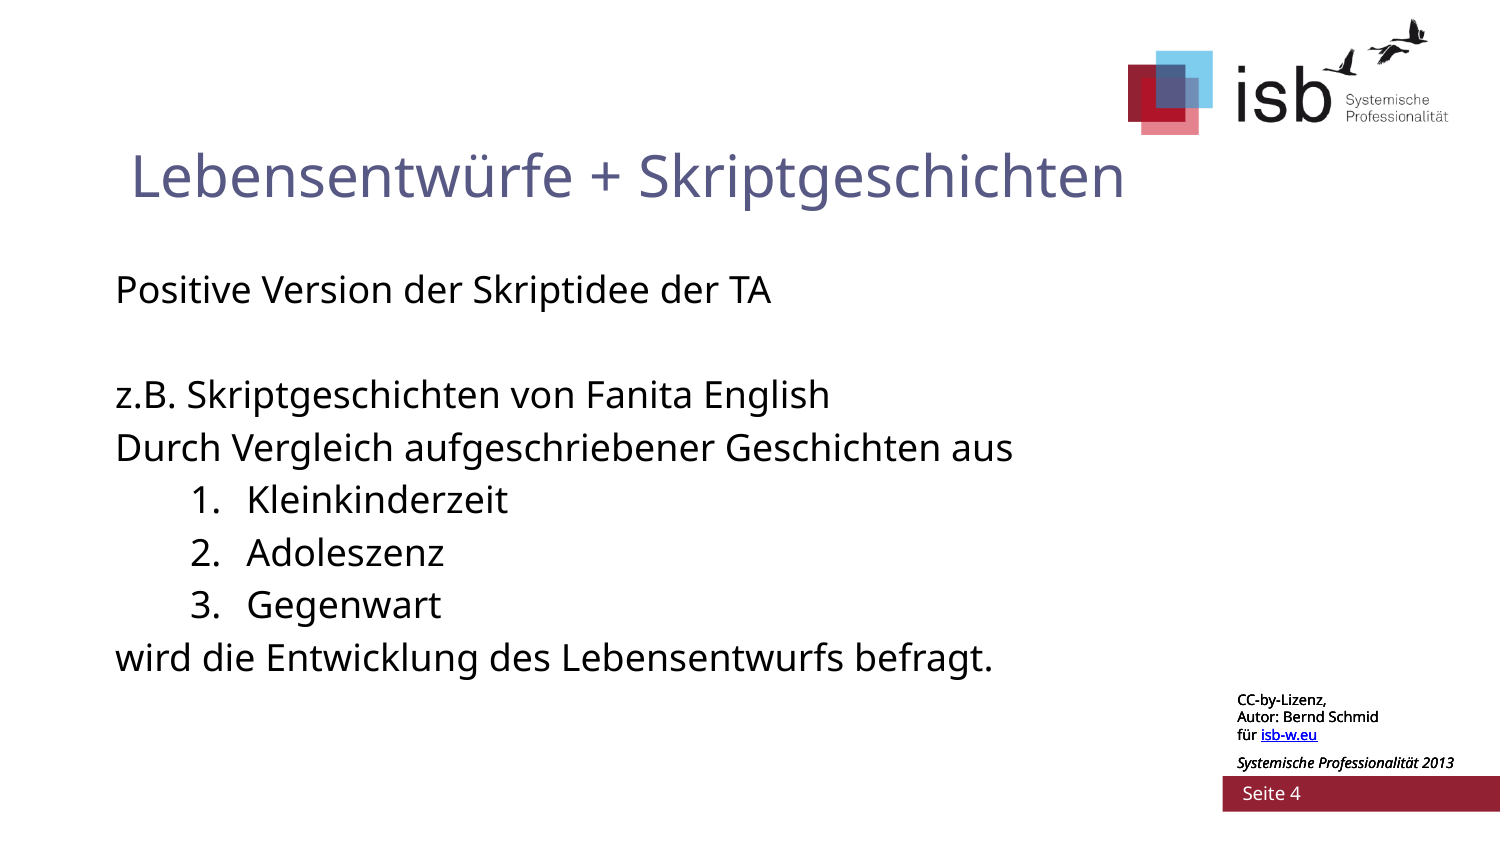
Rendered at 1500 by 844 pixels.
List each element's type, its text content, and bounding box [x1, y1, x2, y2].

text_box CC-by-Lizenz, Autor: Bernd Schmid für isb-w.eu Systemische Professionalität 2013 [1222, 543, 1500, 844]
list Positive Version der Skriptidee der TA z.B. Skriptgeschichten von Fanita English Durch Vergleich aufgeschriebener Geschichten aus Kleinkinderzeit Adoleszenz Gegenwart wird die Entwicklung des Lebensentwurfs befragt. [100, 185, 1223, 812]
title Lebensentwürfe + Skriptgeschichten [100, 67, 1223, 185]
picture [1128, 14, 1461, 139]
